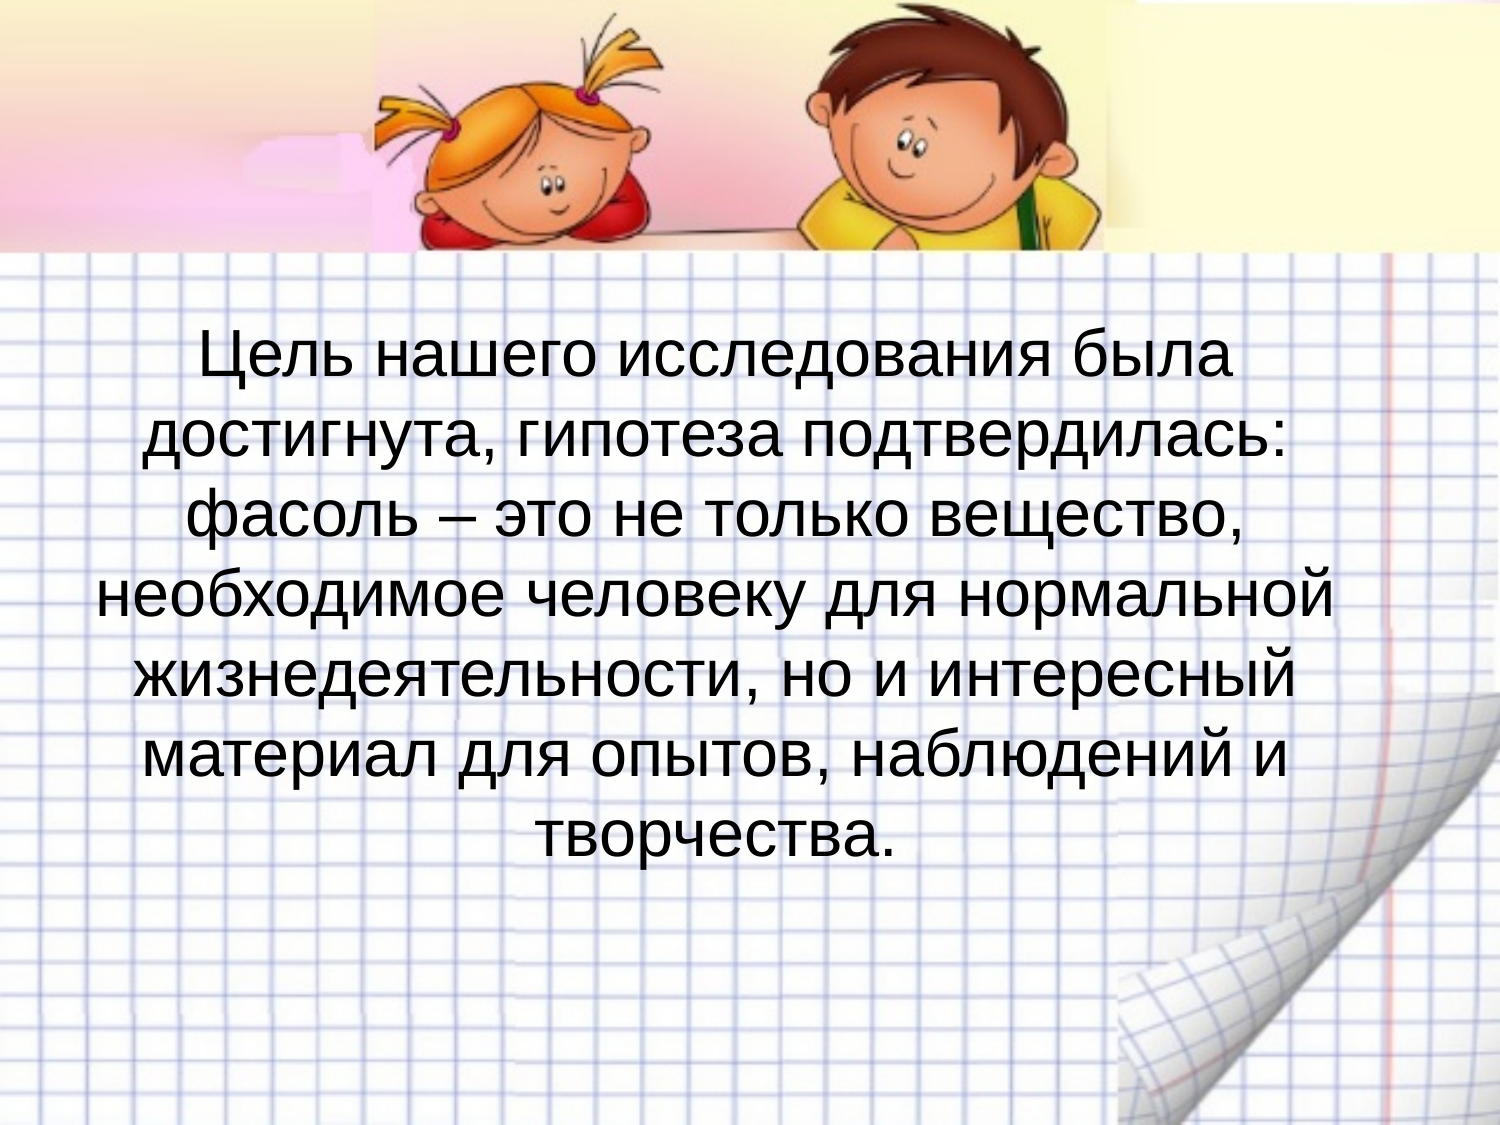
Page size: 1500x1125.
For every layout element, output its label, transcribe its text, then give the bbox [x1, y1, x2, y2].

picture [0, 0, 1500, 1125]
title Цель нашего исследования была достигнута, гипотеза подтвердилась: фасоль – это не только вещество, необходимое человеку для нормальной жизнедеятельности, но и интересный материал для опытов, наблюдений и творчества. [41, 255, 1392, 1035]
